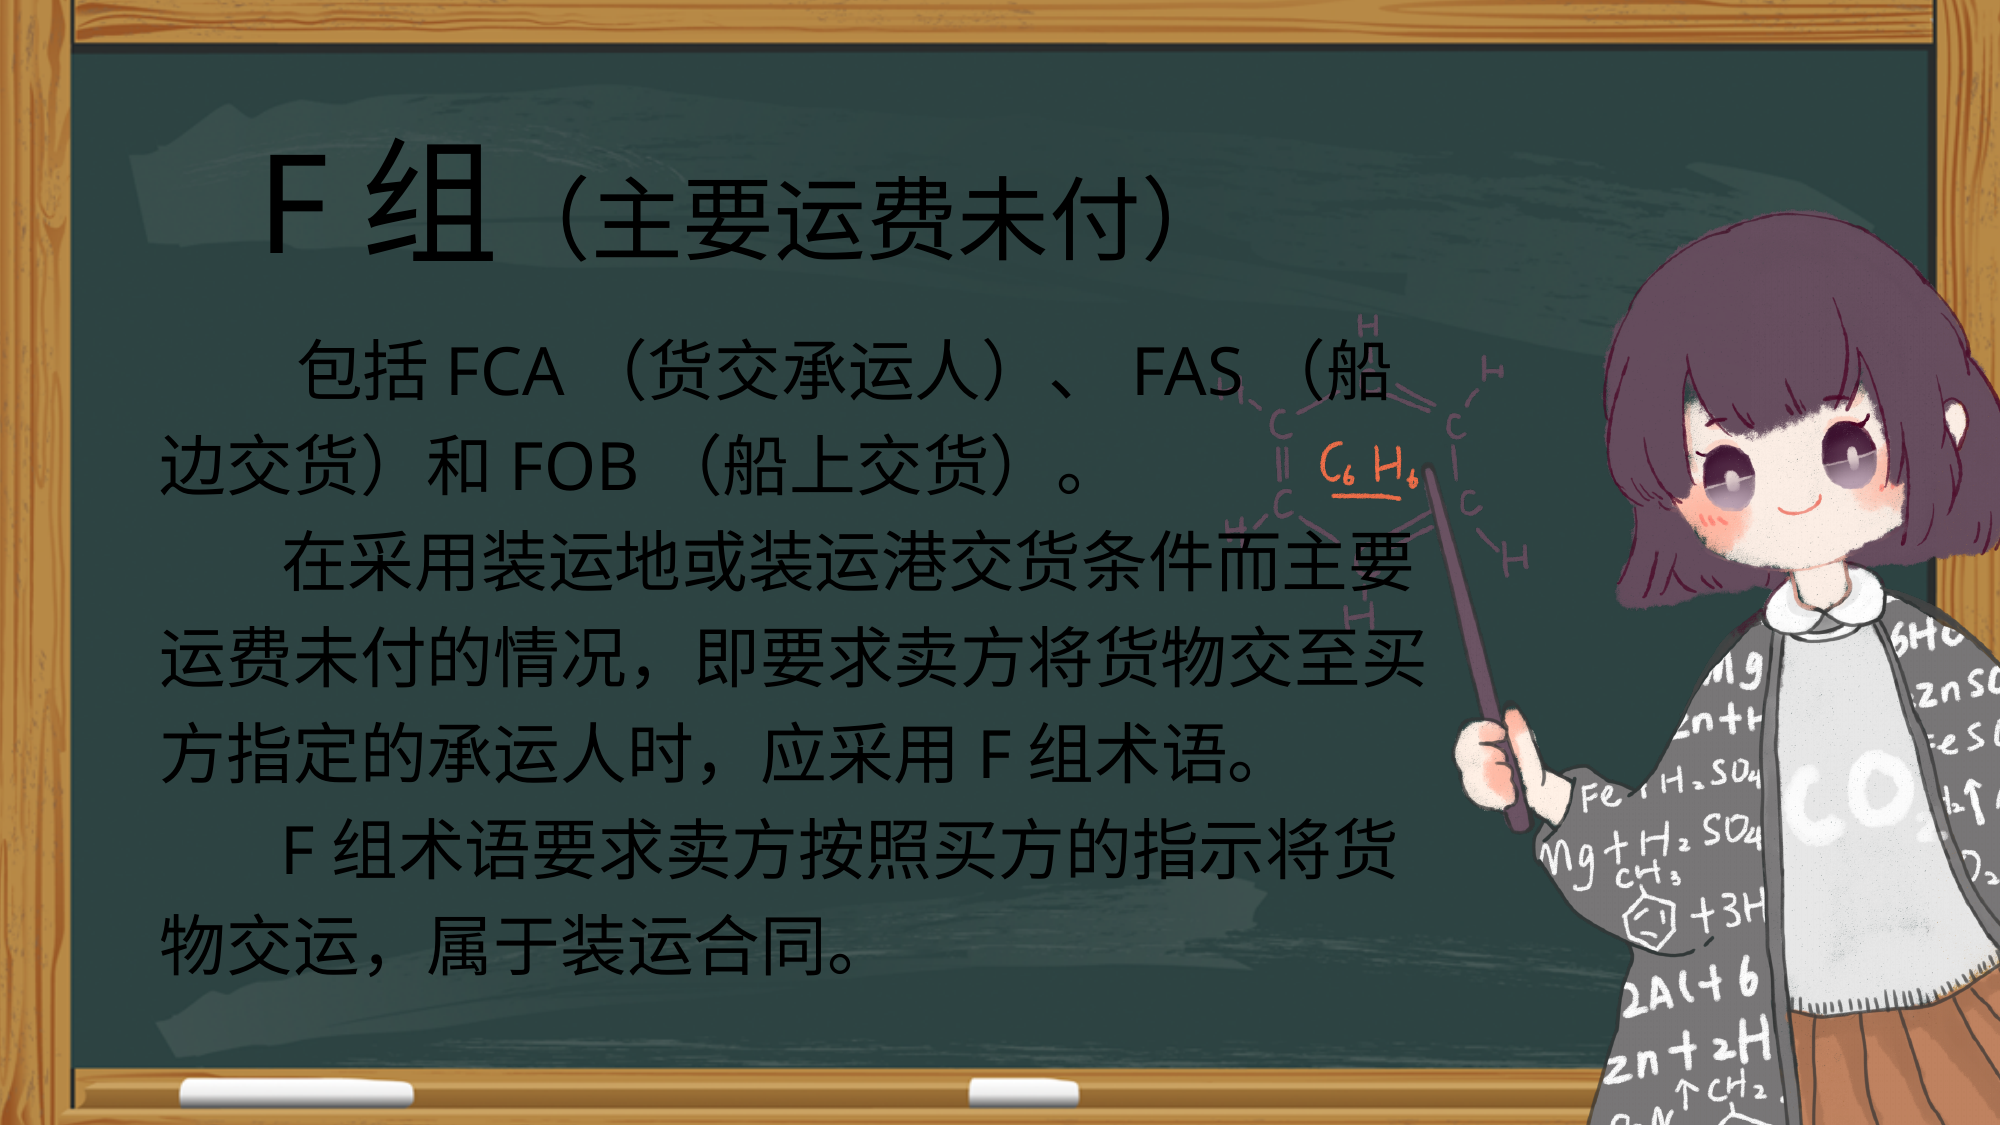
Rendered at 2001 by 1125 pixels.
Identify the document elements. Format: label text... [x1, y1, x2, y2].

picture [0, 0, 2000, 1125]
text_box F组（主要运费未付） [102, 111, 1145, 286]
text_box 包括FCA（货交承运人）、FAS（船边交货）和FOB（船上交货）。 在采用装运地或装运港交货条件而主要运费未付的情况，即要求卖方将货物交至买方指定的承运人时，应采用F组术语。 F组术语要求卖方按照买方的指示将货物交运，属于装运合同。 [145, 304, 1145, 992]
